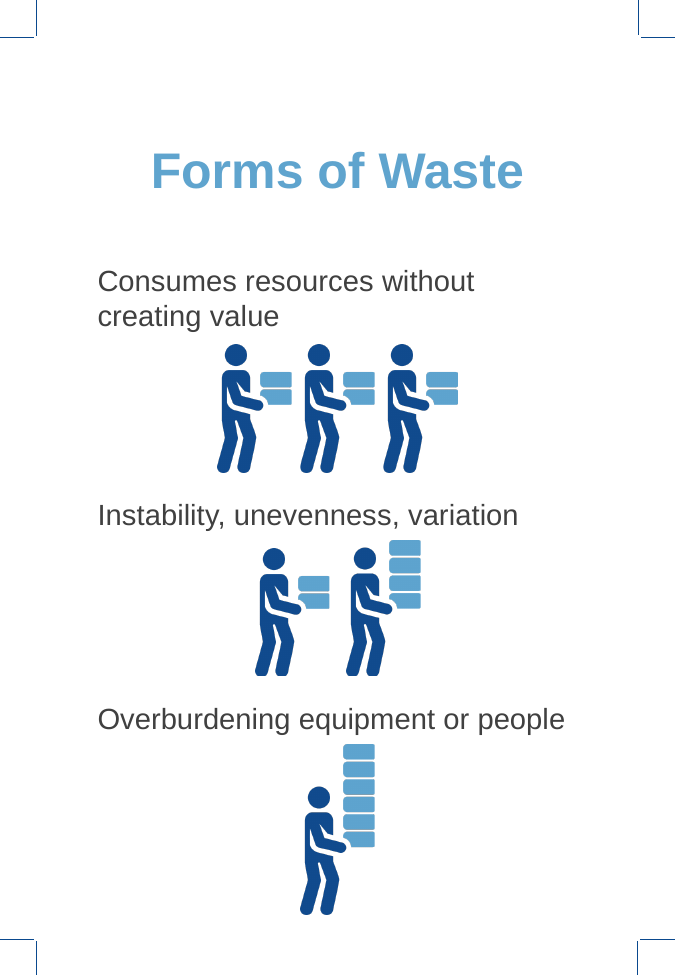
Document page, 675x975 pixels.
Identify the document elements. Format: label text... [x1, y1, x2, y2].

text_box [254, 540, 421, 676]
title Forms of Waste [75, 149, 600, 198]
picture [300, 744, 375, 915]
text_box Instability, unevenness, variation [97, 496, 578, 539]
list Consumes resources without creating value [97, 262, 578, 338]
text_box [217, 344, 458, 473]
text_box Overburdening equipment or people [97, 700, 578, 743]
